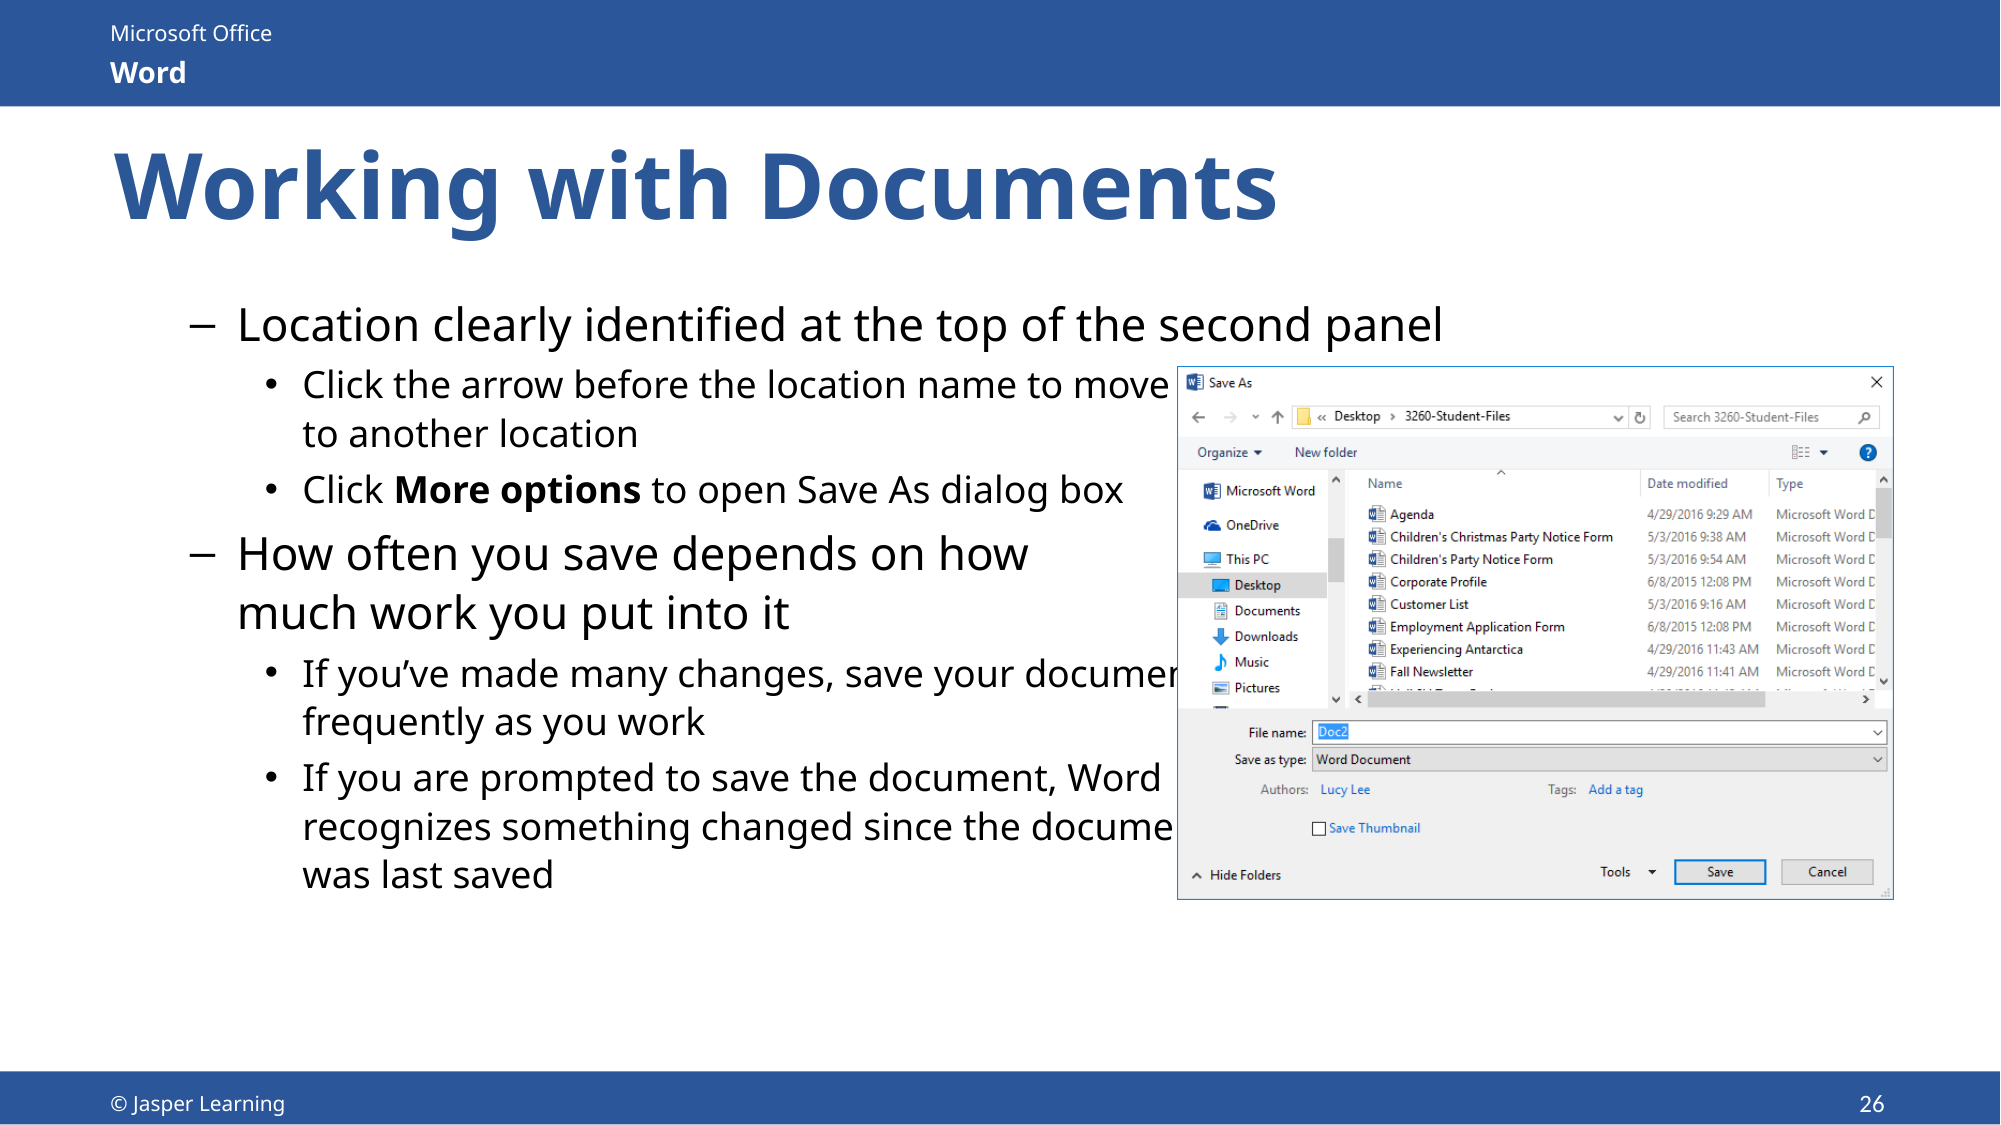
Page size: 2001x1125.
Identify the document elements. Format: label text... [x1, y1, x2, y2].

list Location clearly identified at the top of the second panel Click the arrow before the location name to move to another location Click More options to open Save As dialog box How often you save depends on how much work you put into it If you’ve made many changes, save your document frequently as you work If you are prompted to save the document, Word recognizes something changed since the document was last saved [99, 283, 1900, 1026]
title Working with Documents [99, 118, 1866, 248]
footer © Jasper Learning [95, 1073, 729, 1125]
slide_number 26 [1433, 1073, 1900, 1125]
picture [1176, 365, 1894, 901]
